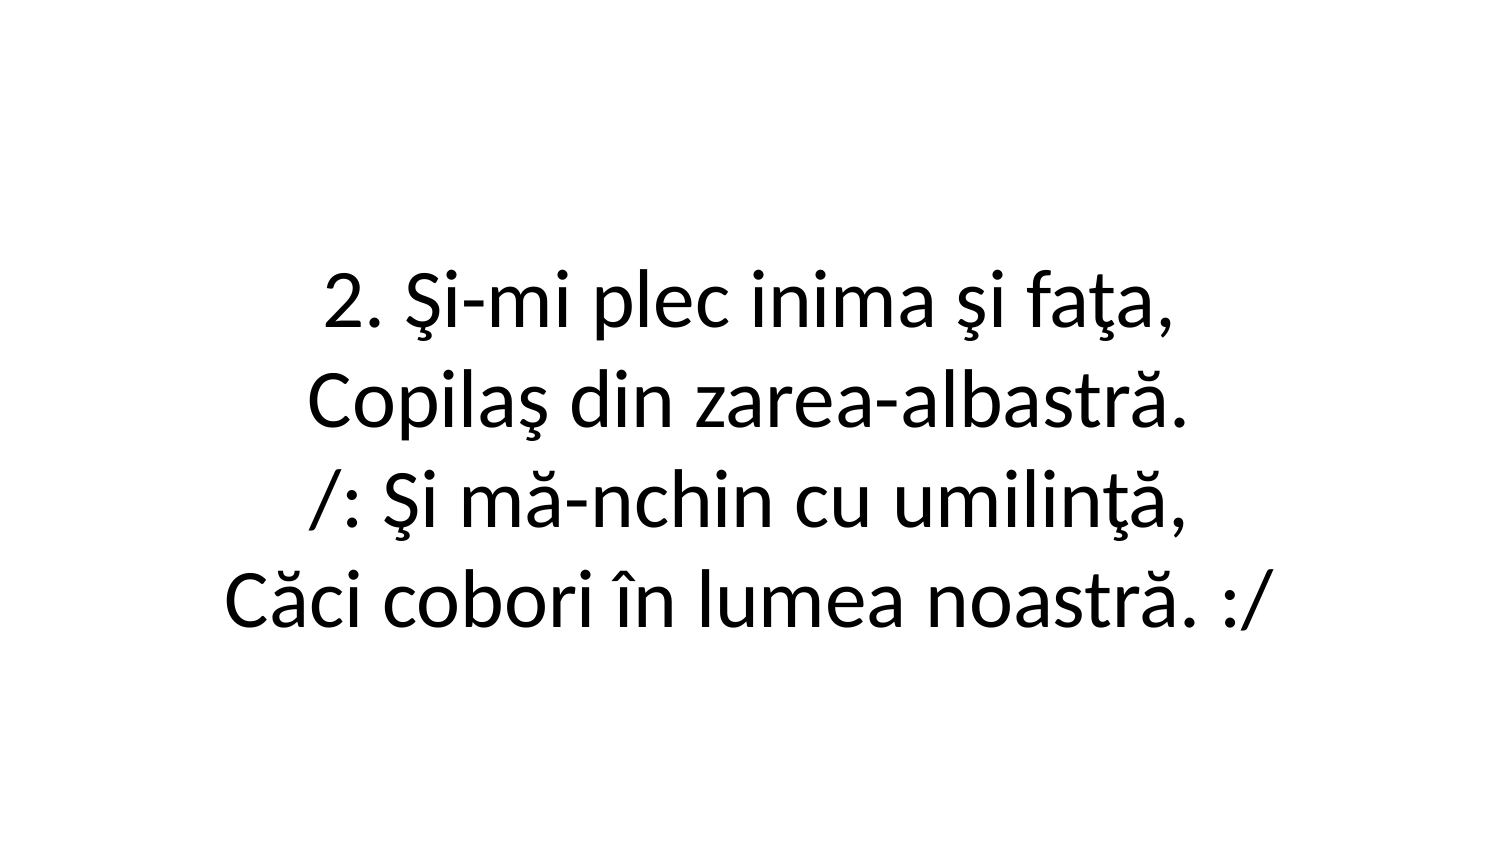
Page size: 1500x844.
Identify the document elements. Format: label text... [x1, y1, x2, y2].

text_box 2. Şi-mi plec inima şi faţa, Copilaş din zarea-albastră. /: Şi mă-nchin cu umilinţă, Căci cobori în lumea noastră. :/ [209, 192, 1291, 652]
